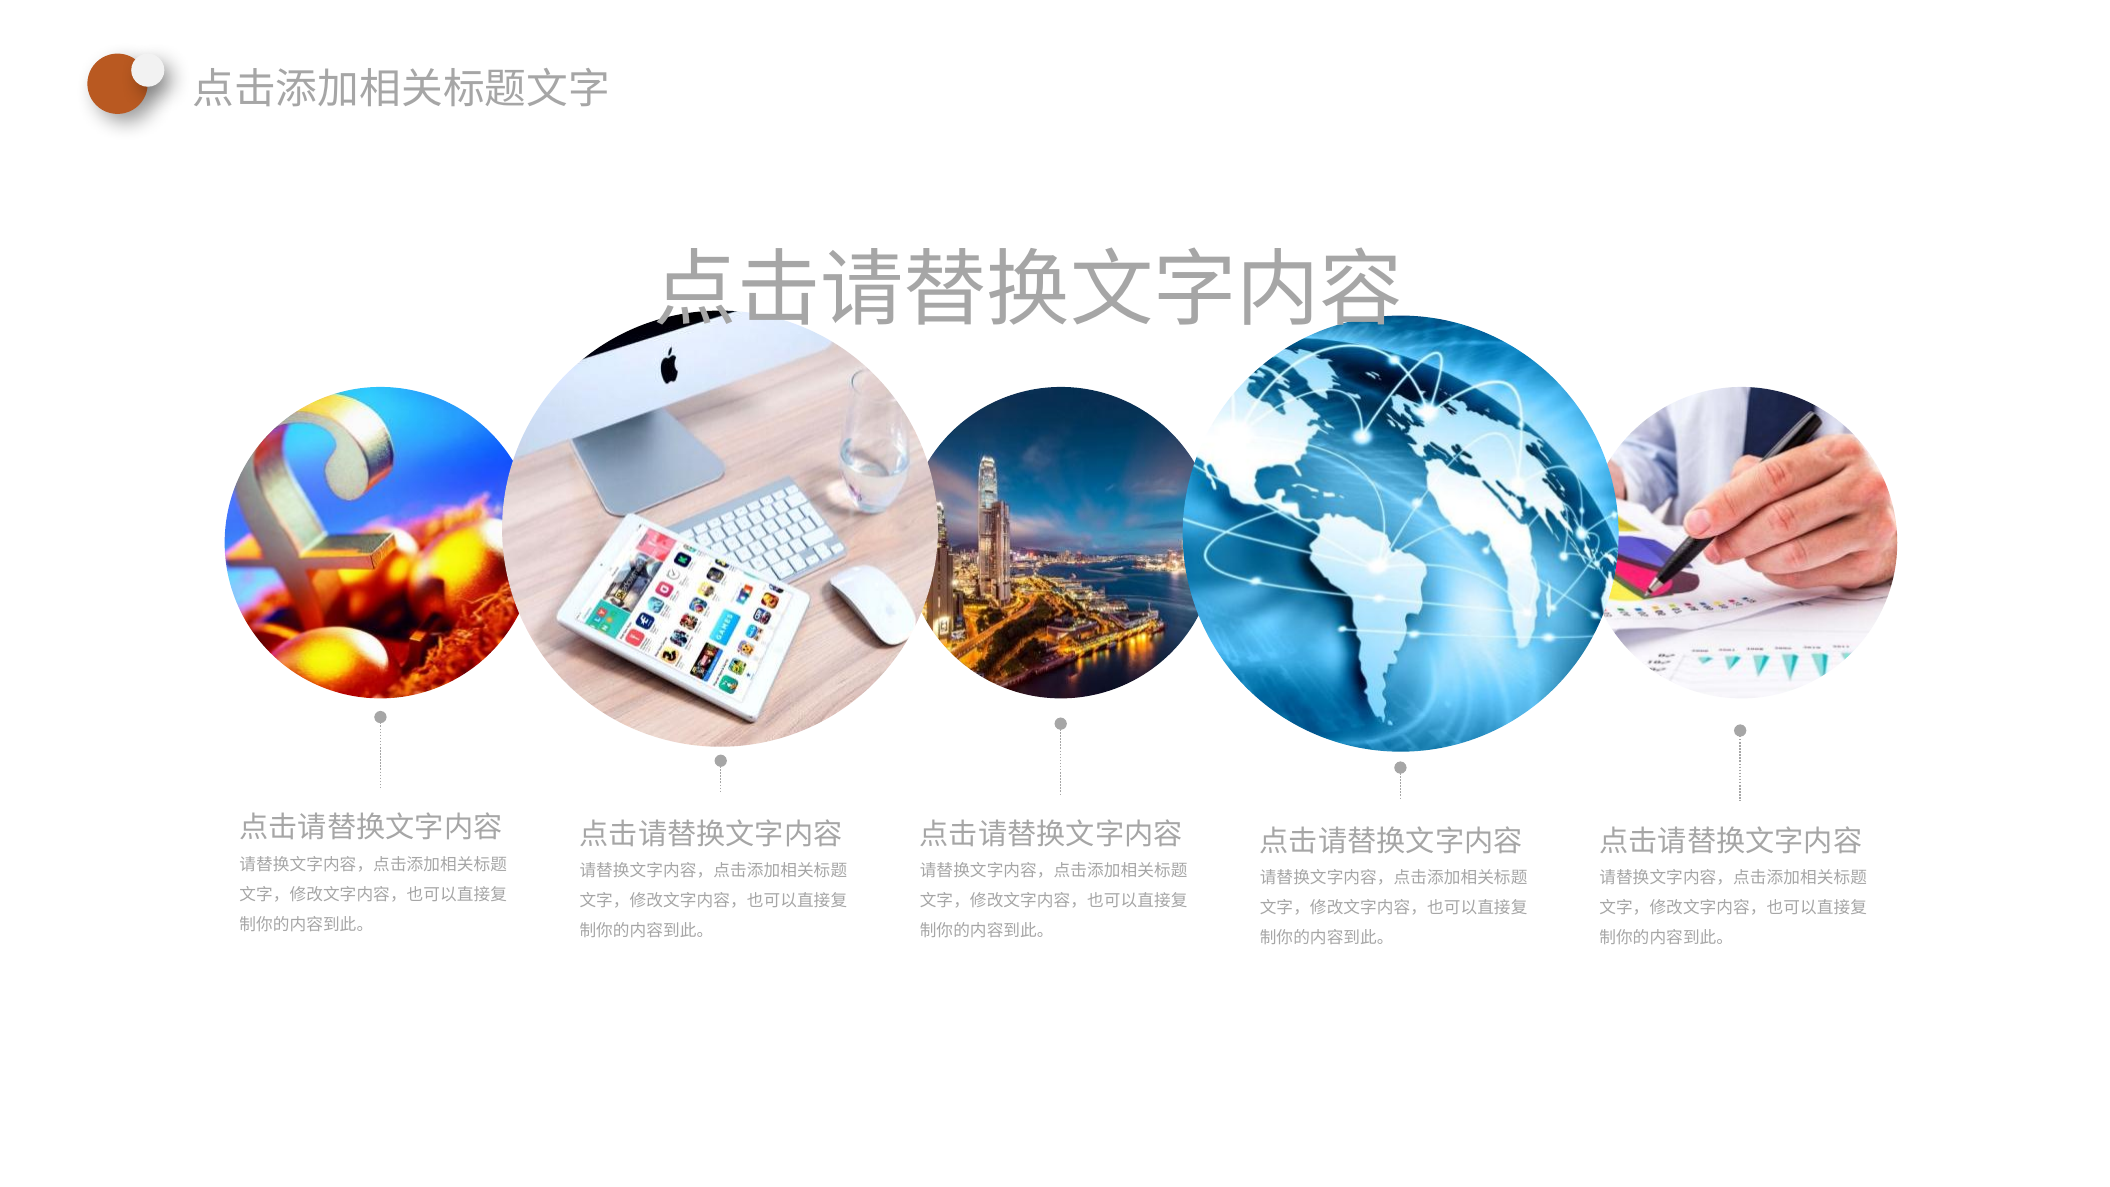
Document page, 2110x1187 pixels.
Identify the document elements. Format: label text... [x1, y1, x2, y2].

text_box [1181, 326, 1620, 753]
text_box [223, 385, 519, 700]
text_box 点击请替换文字内容 请替换文字内容，点击添加相关标题文字，修改文字内容，也可以直接复制你的内容到此。 [904, 787, 1217, 950]
text_box 点击请替换文字内容 [639, 178, 1471, 343]
text_box 点击请替换文字内容 请替换文字内容，点击添加相关标题文字，修改文字内容，也可以直接复制你的内容到此。 [224, 781, 537, 944]
text_box 点击添加相关标题文字 [176, 53, 680, 114]
text_box 点击请替换文字内容 请替换文字内容，点击添加相关标题文字，修改文字内容，也可以直接复制你的内容到此。 [564, 787, 877, 950]
text_box [86, 52, 142, 115]
text_box [922, 385, 1198, 700]
text_box 点击请替换文字内容 请替换文字内容，点击添加相关标题文字，修改文字内容，也可以直接复制你的内容到此。 [1244, 794, 1557, 957]
text_box [1604, 385, 1899, 700]
text_box 点击请替换文字内容 请替换文字内容，点击添加相关标题文字，修改文字内容，也可以直接复制你的内容到此。 [1584, 794, 1897, 957]
text_box [130, 52, 166, 88]
text_box [501, 325, 940, 748]
